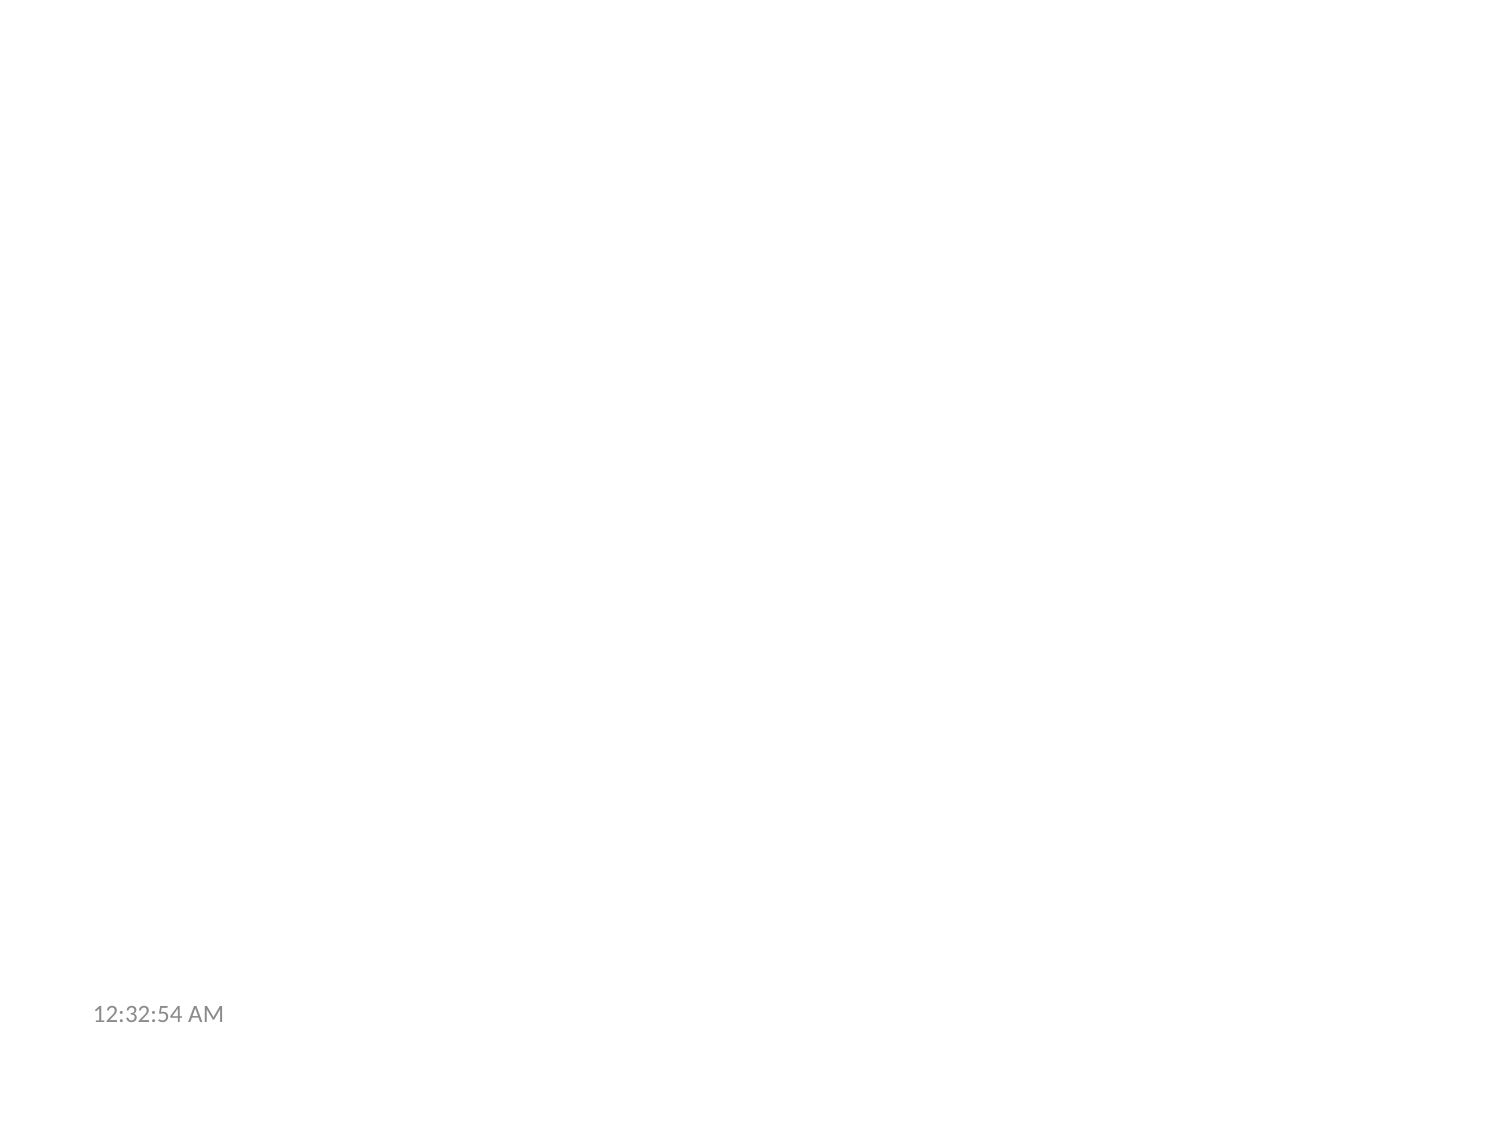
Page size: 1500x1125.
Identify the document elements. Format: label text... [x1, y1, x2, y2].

text_box 3:35:09 PM [77, 982, 428, 1043]
